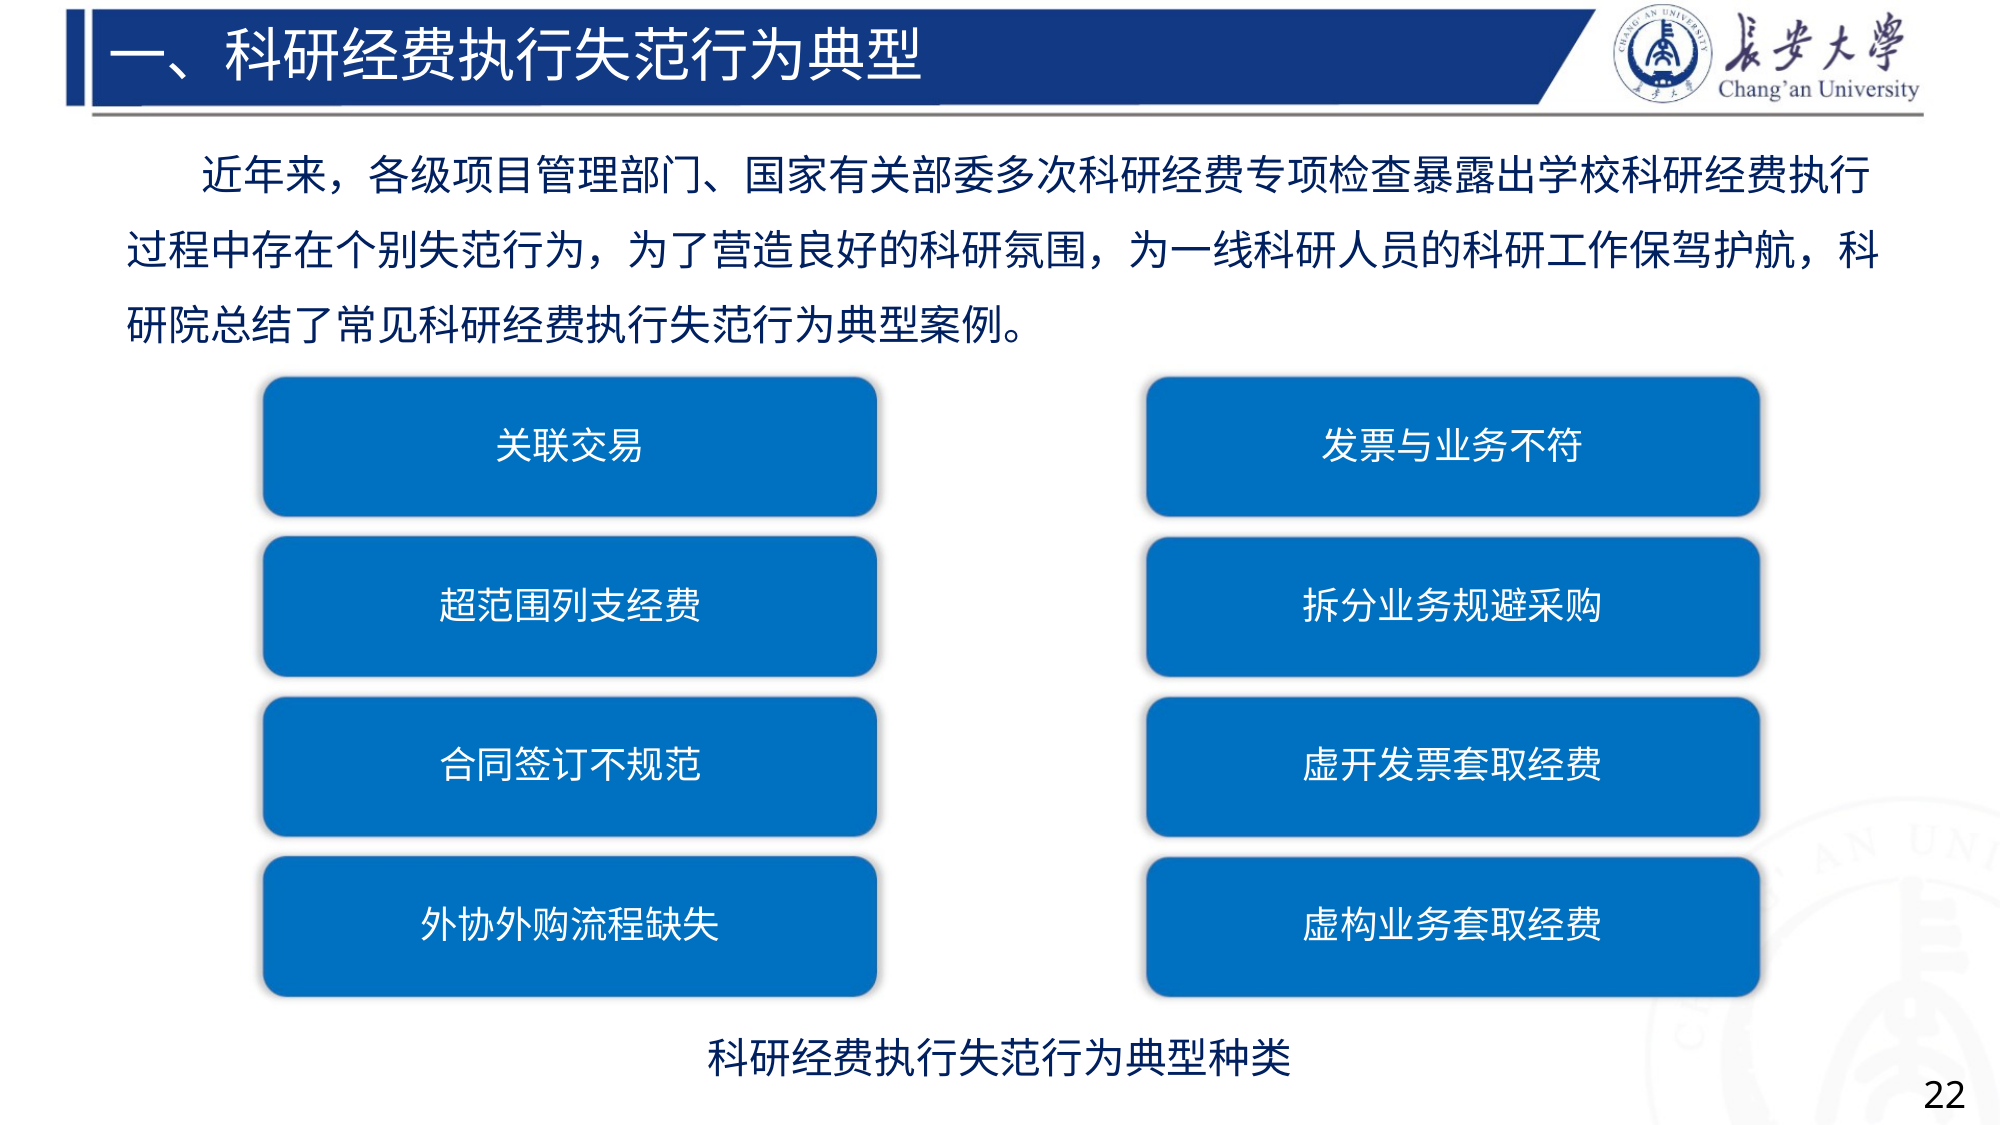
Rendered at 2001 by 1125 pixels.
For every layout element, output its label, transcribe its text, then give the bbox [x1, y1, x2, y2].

text_box 一、科研经费执行失范行为典型 [108, 27, 950, 88]
text_box [0, 0, 2000, 1125]
text_box 关联交易 [495, 428, 671, 468]
text_box 超范围列支经费 合同签订不规范 外协外购流程缺失 [420, 587, 746, 946]
text_box 近年来，各级项目管理部门、国家有关部委多次科研经费专项检查暴露出学校科研经费执行 过程中存在个别失范行为，为了营造良好的科研氛围，为一线科研人员的科研工作保驾护航，科 研院总结了常见科研经费执行失范行为典型案例。 [126, 155, 1907, 350]
text_box 发票与业务不符 拆分业务规避采购 虚开发票套取经费 虚构业务套取经费 [1302, 428, 1628, 946]
text_box 22 [1923, 1076, 1990, 1116]
text_box 科研经费执行失范行为典型种类 [707, 1038, 1318, 1082]
